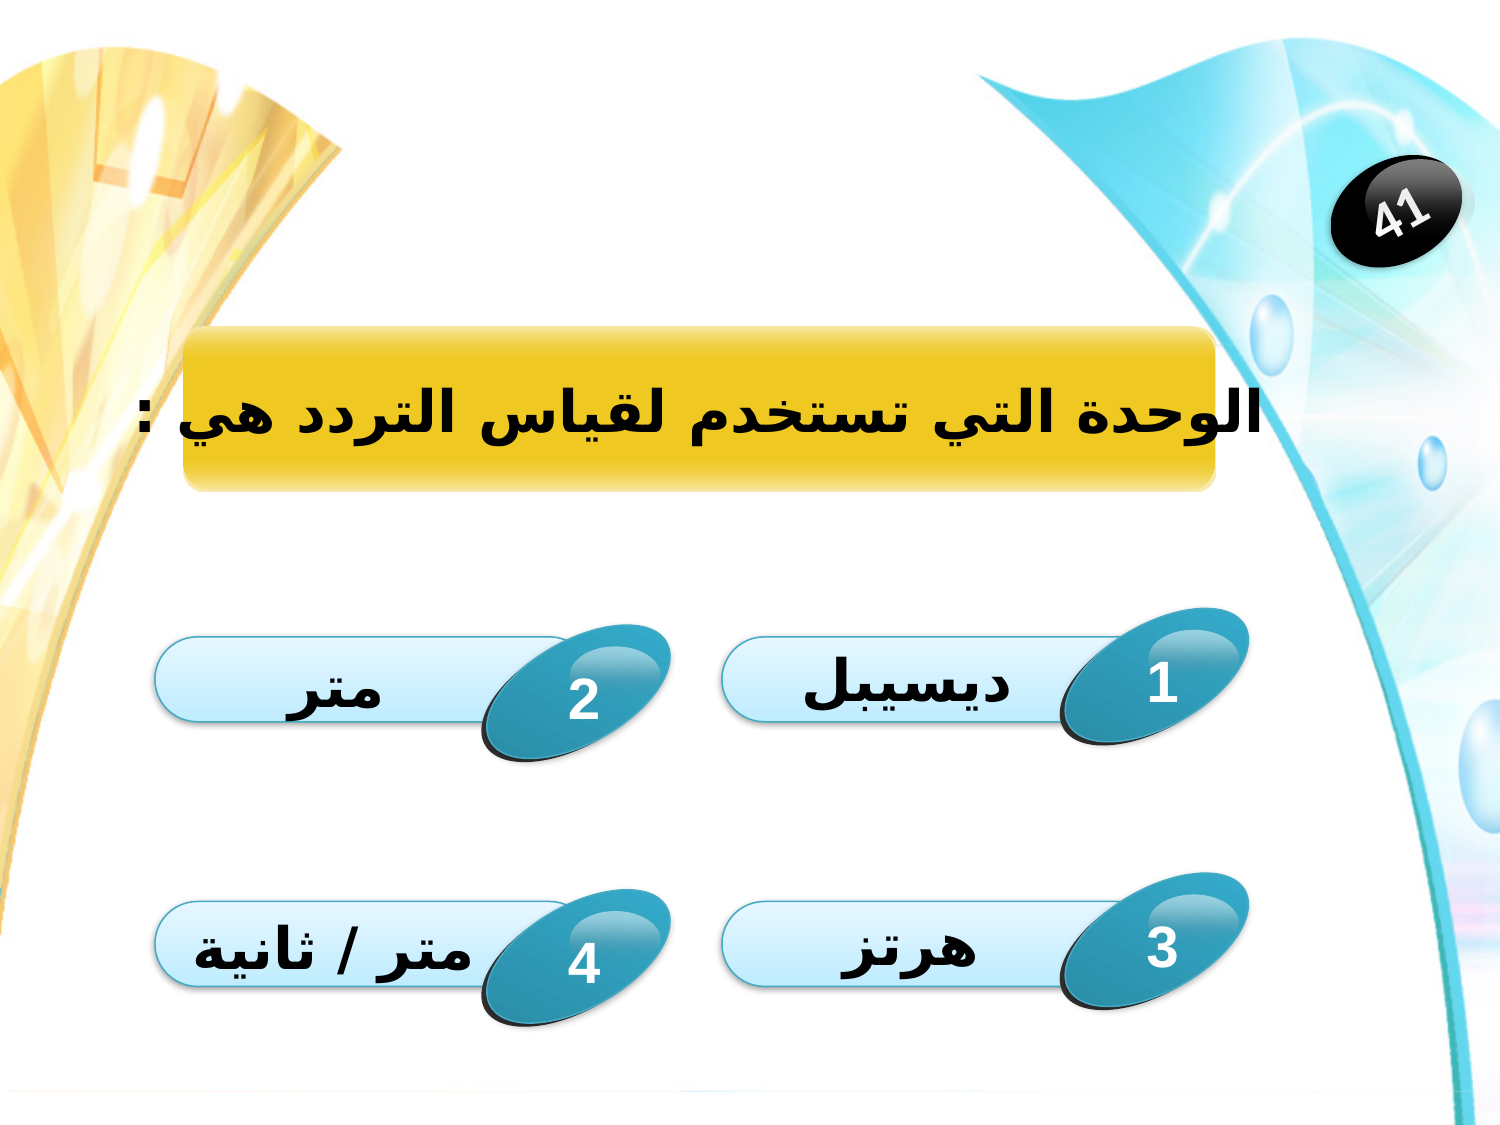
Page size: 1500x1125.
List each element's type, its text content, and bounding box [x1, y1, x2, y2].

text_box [135, 901, 680, 1012]
text_box 41 [1330, 178, 1418, 268]
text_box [154, 636, 680, 747]
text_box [182, 325, 1216, 492]
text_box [691, 888, 1259, 995]
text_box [721, 623, 1259, 731]
picture [0, 0, 1500, 1125]
